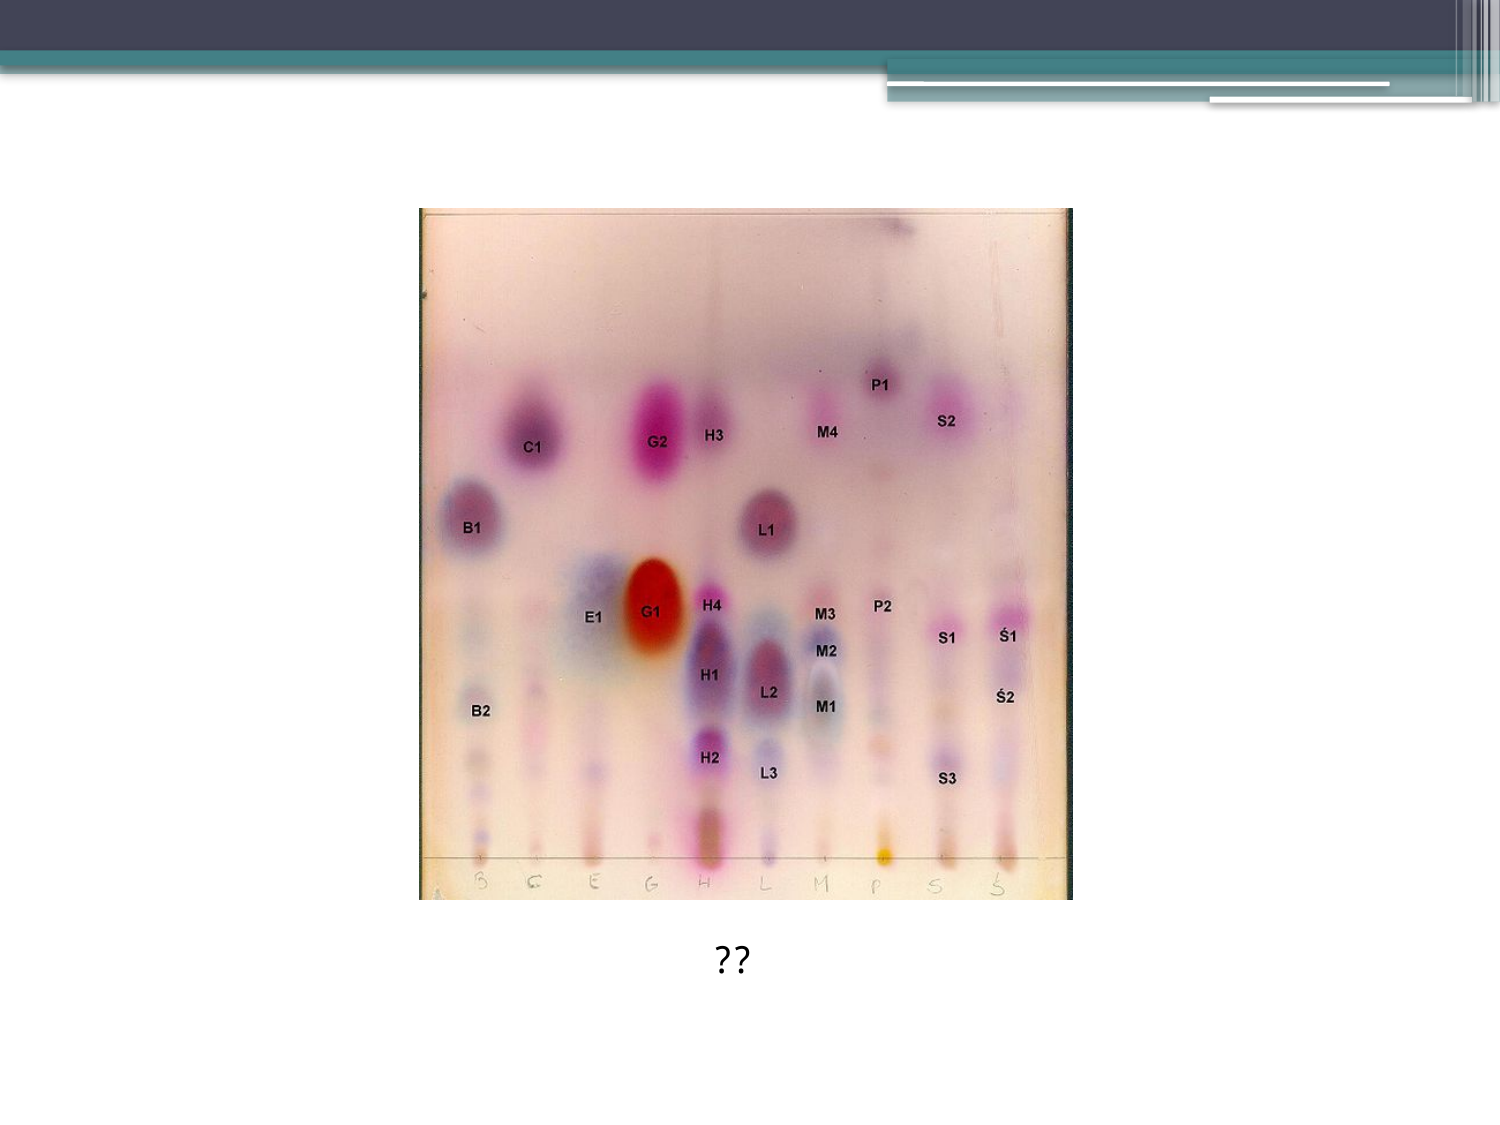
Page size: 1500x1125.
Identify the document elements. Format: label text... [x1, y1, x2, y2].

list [418, 207, 1073, 901]
text_box ?? [698, 928, 767, 989]
